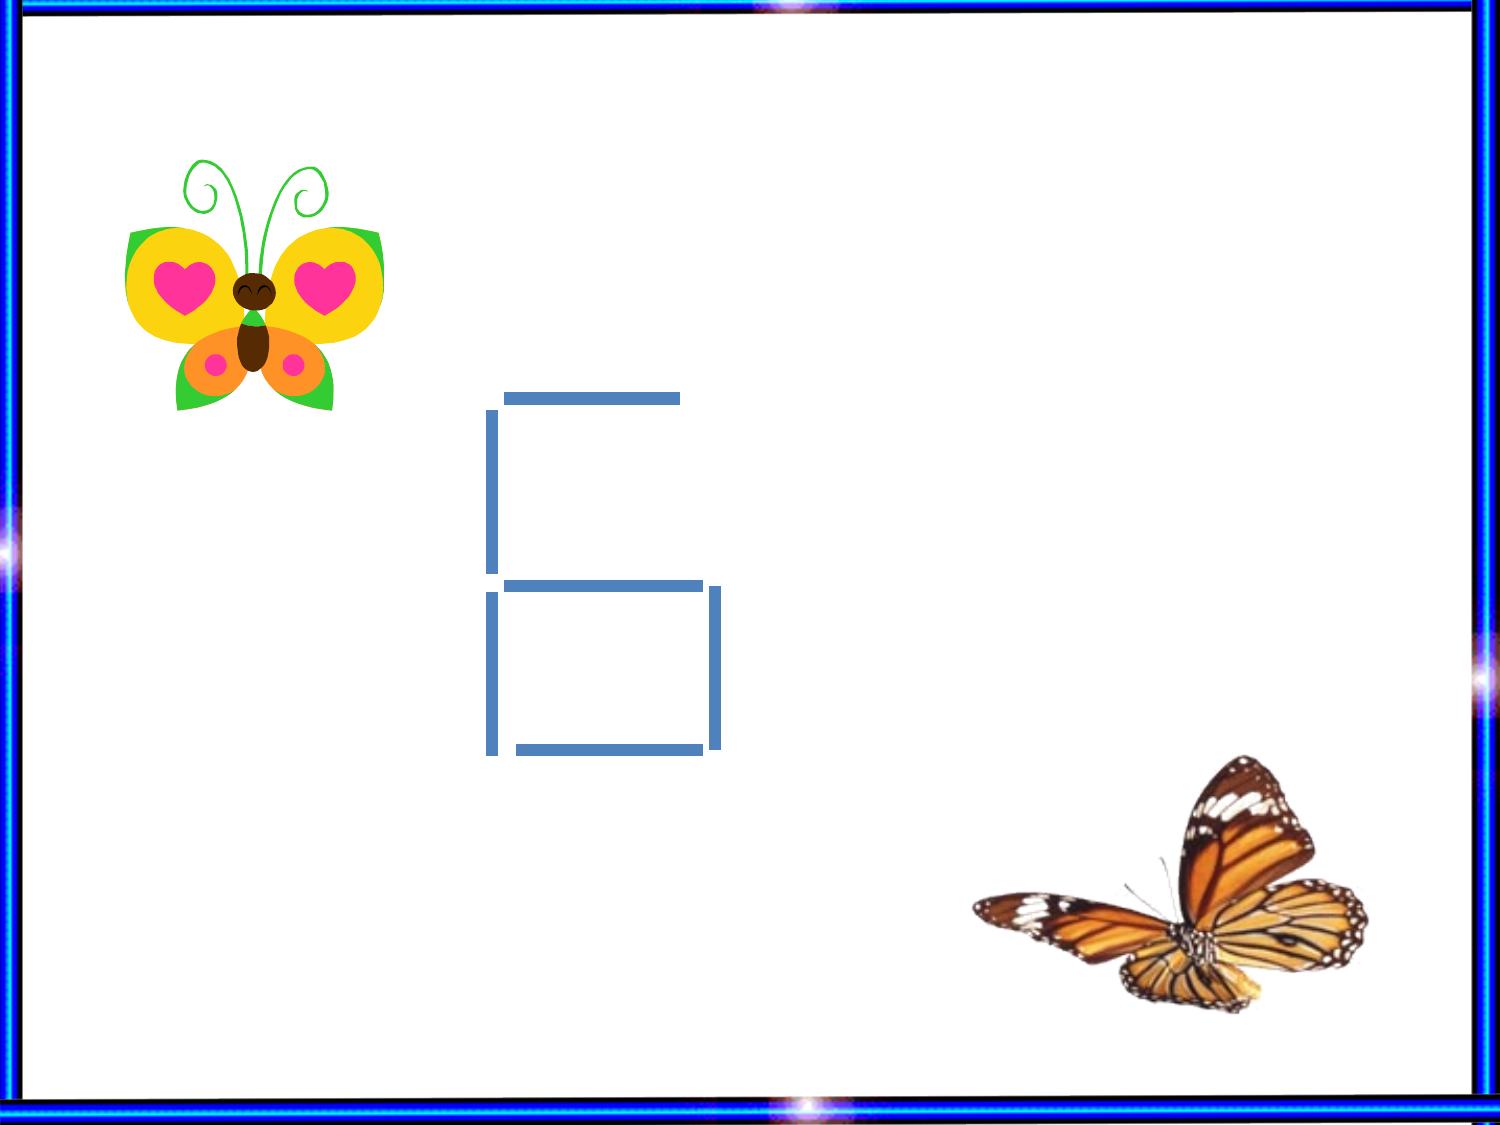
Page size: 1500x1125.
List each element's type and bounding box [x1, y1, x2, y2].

picture [123, 158, 385, 411]
list [962, 749, 1380, 1021]
picture [0, 0, 1500, 1125]
